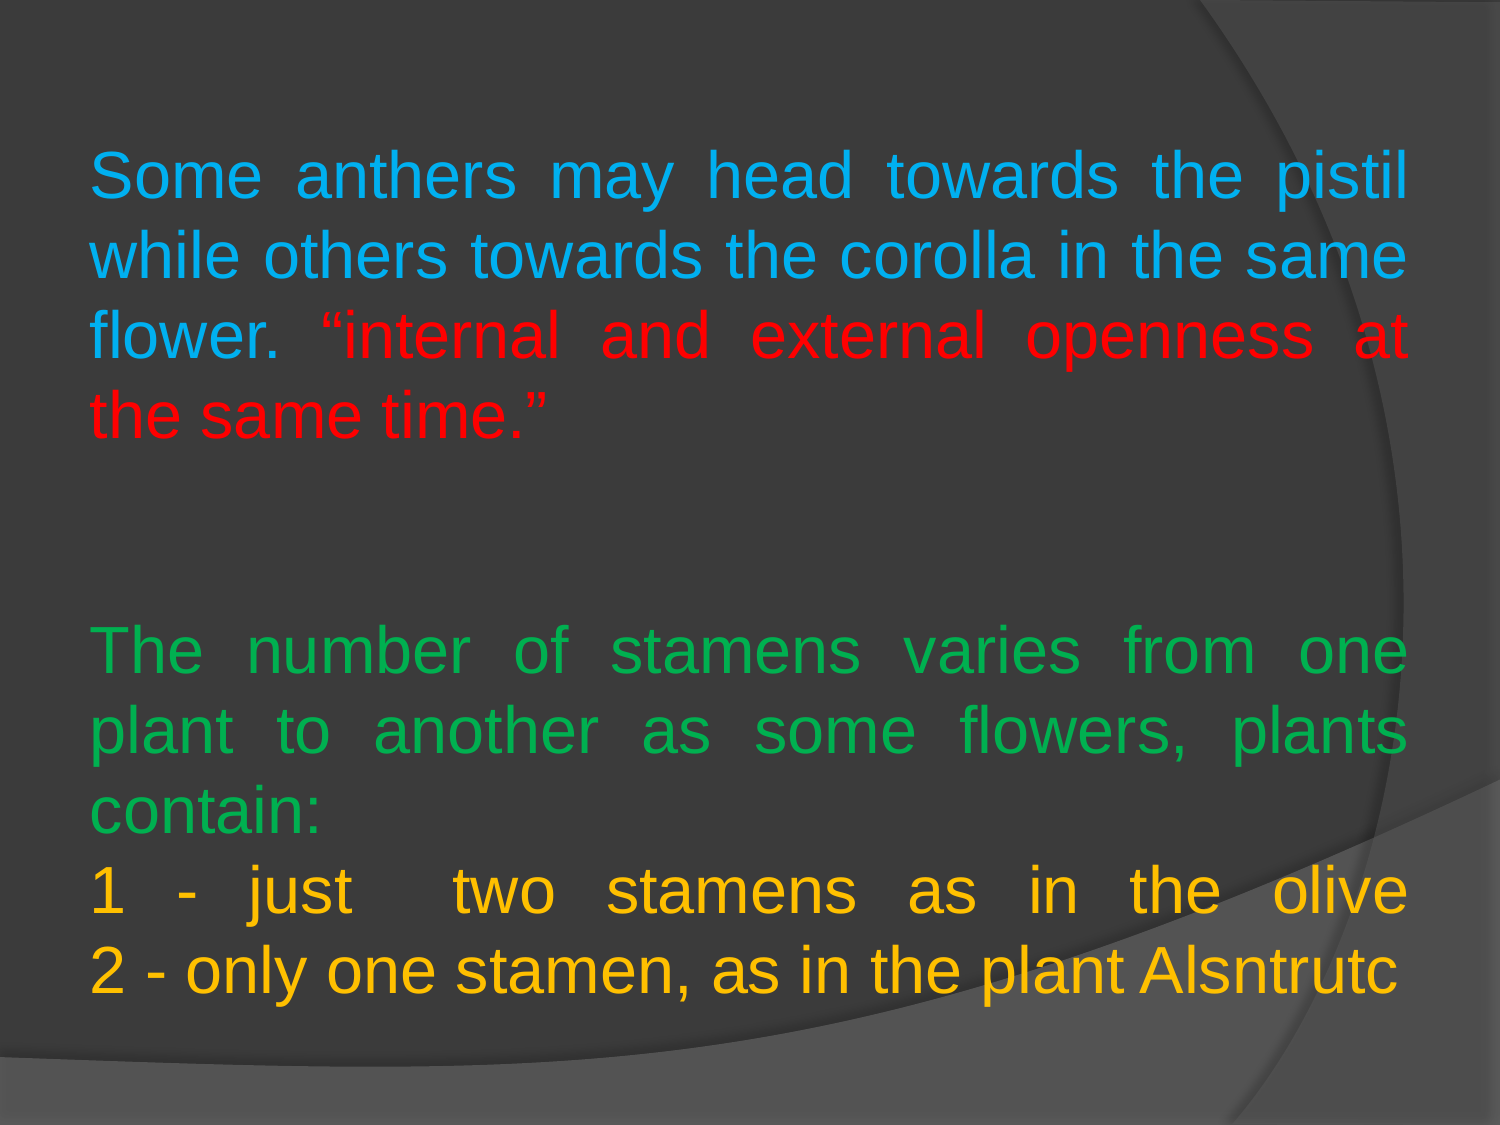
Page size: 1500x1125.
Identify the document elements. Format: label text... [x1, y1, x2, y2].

text_box Some anthers may head towards the pistil while others towards the corolla in the same flower. “internal and external openness at the same time.” [74, 124, 1425, 460]
text_box The number of stamens varies from one plant to another as some flowers, plants contain: 1 - just two stamens as in the olive 2 - only one stamen, as in the plant Alsntrutc [74, 599, 1425, 1015]
